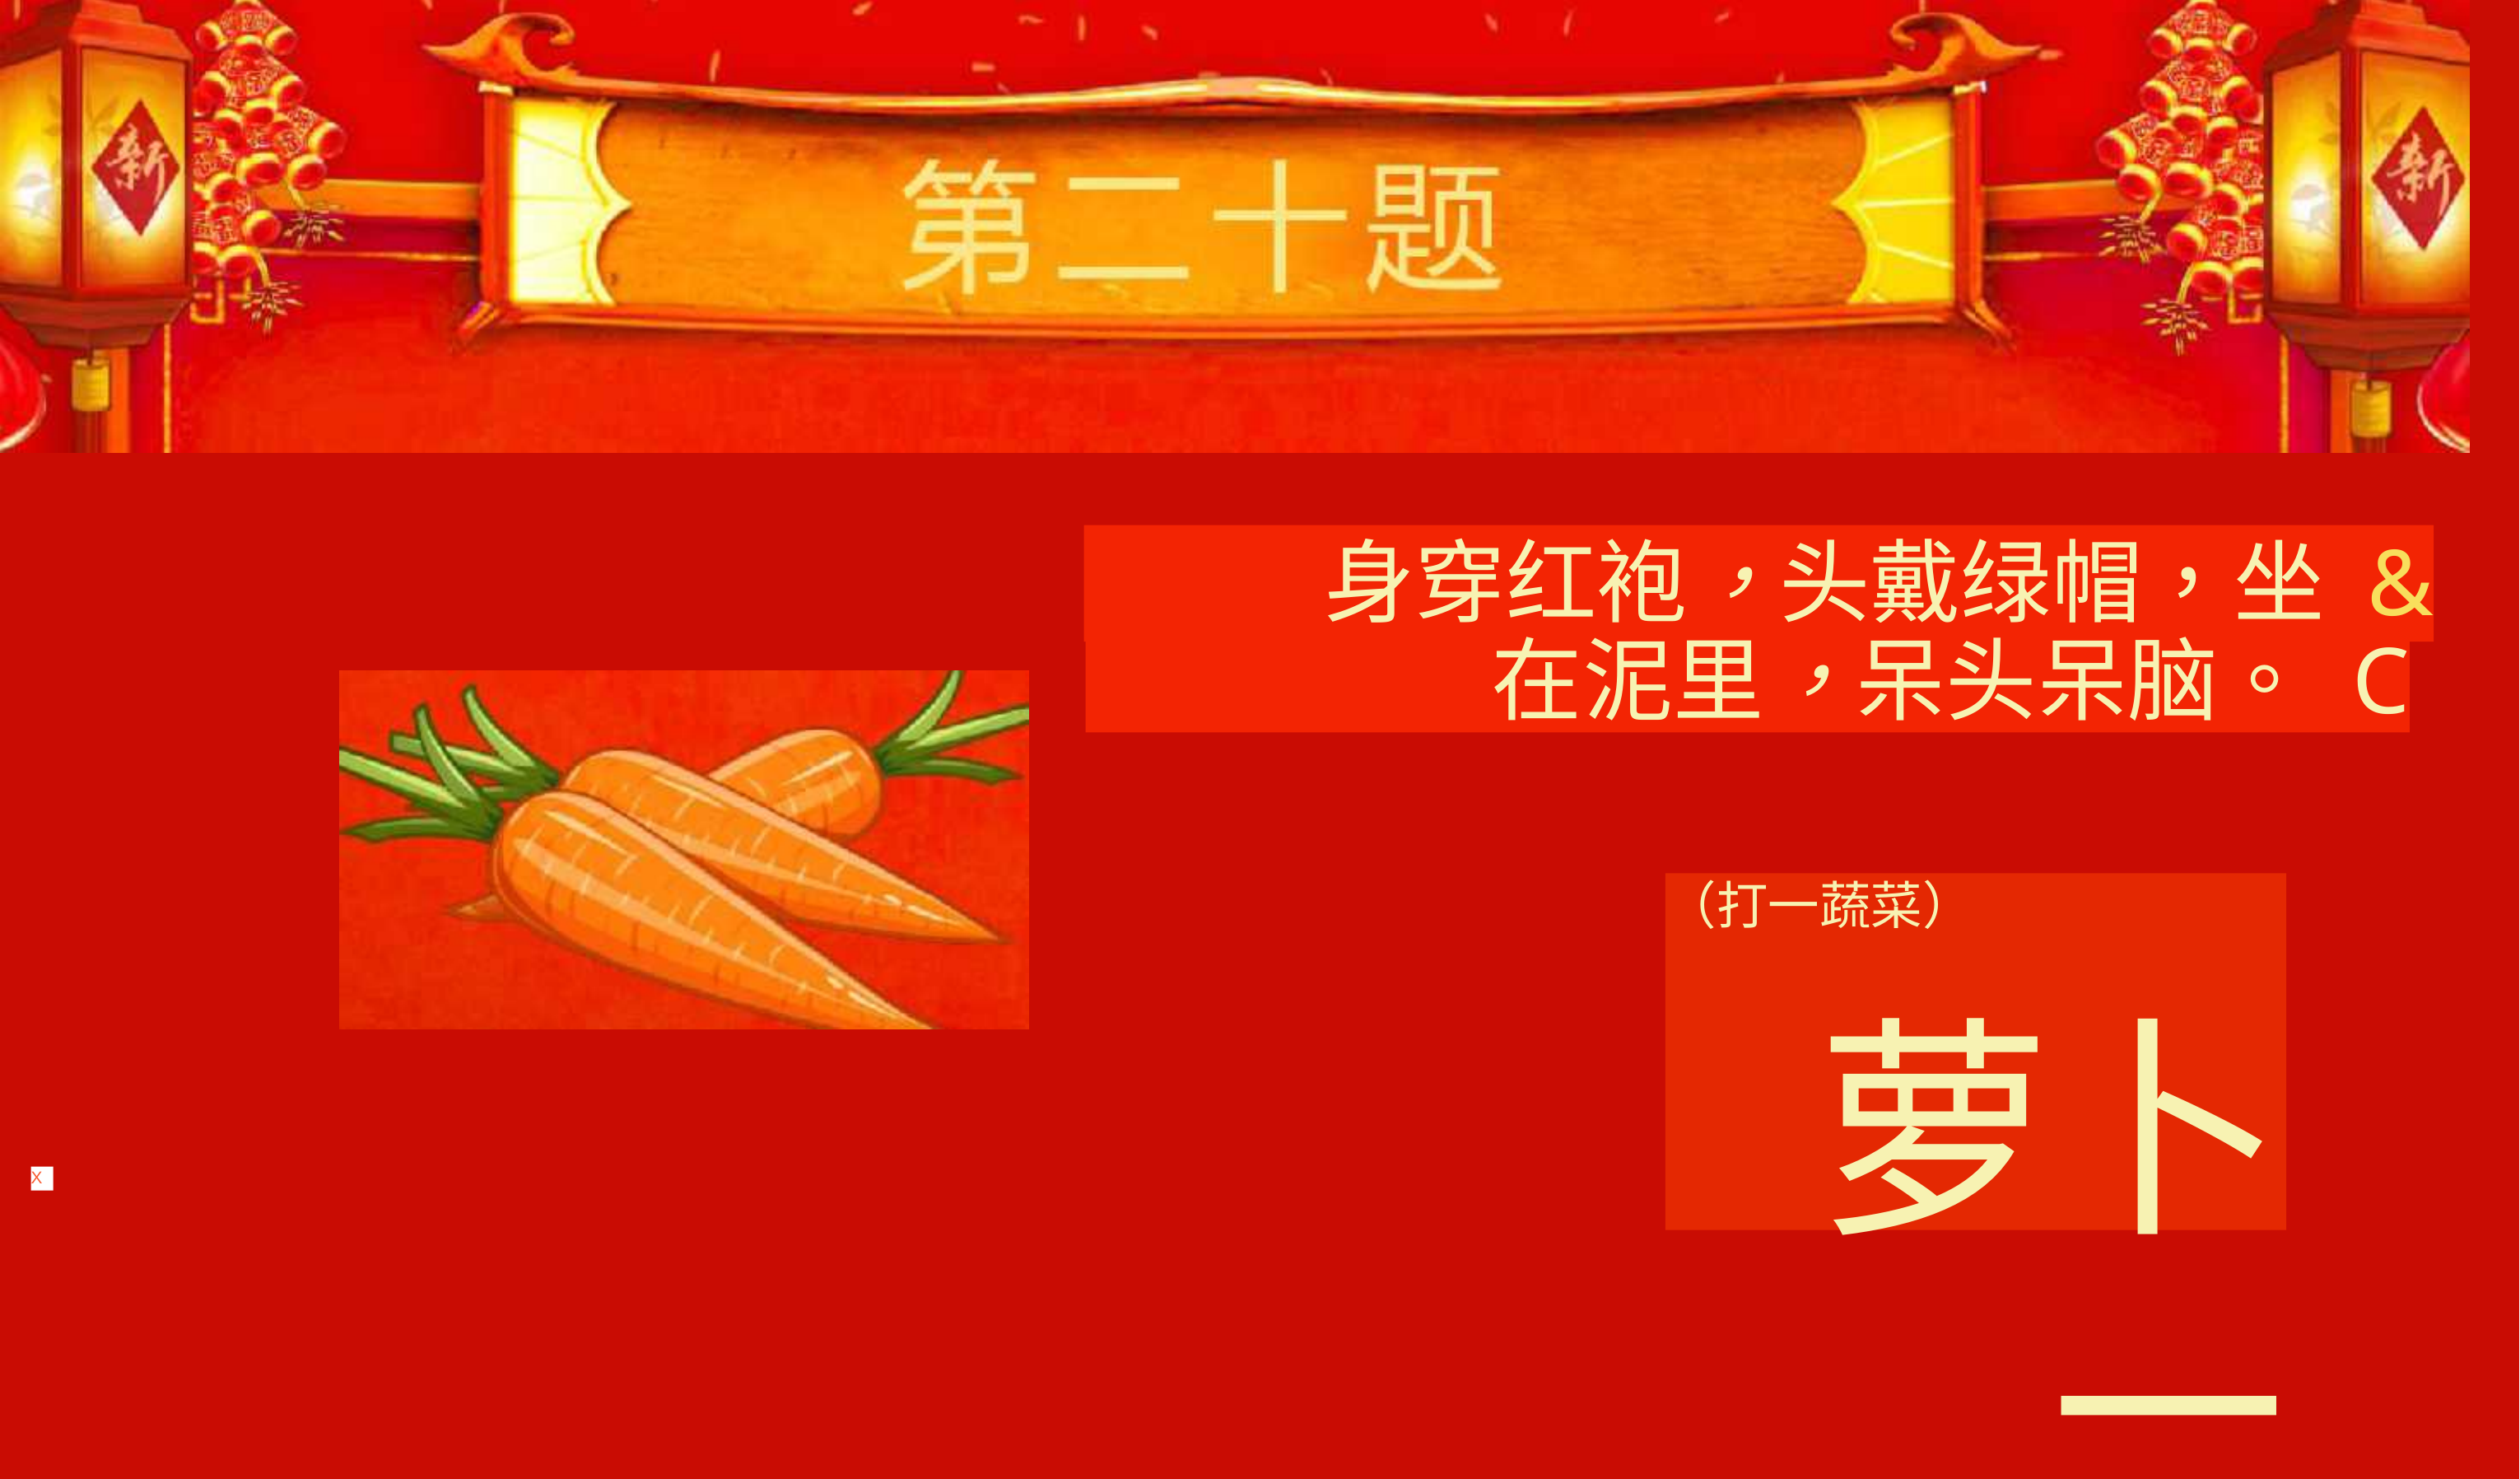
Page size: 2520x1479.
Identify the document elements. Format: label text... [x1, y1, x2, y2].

text_box 在泥里，呆头呆脑。 C [1085, 623, 2410, 733]
picture [0, 0, 2471, 454]
text_box X [30, 1166, 54, 1191]
picture [339, 670, 1030, 1030]
text_box 身穿红袍，头戴绿帽，坐 & [1083, 525, 2434, 642]
text_box （打一蔬菜） 萝卜一 [1665, 873, 2287, 1230]
